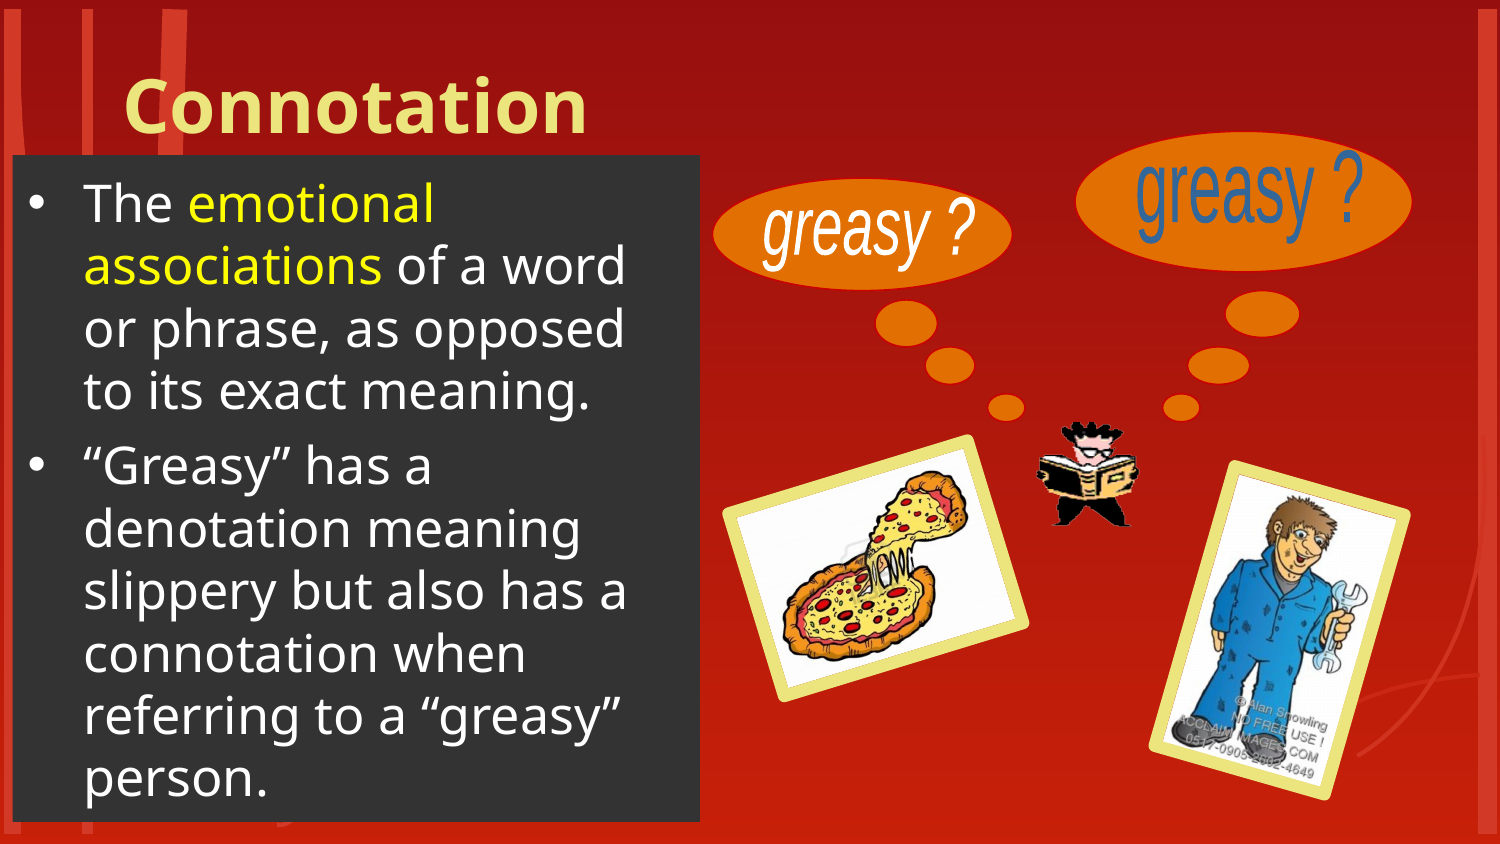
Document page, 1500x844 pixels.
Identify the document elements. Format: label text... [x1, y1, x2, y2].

picture [1163, 475, 1396, 786]
text_box [1224, 290, 1300, 338]
text_box [874, 299, 938, 347]
text_box [732, 178, 993, 206]
text_box [725, 206, 1000, 272]
title Connotation [12, 33, 700, 155]
list The emotional associations of a word or phrase, as opposed to its exact meaning. “Greasy” has a denotation meaning slippery but also has a connotation when referring to a “greasy” person. [12, 155, 700, 822]
text_box [1187, 346, 1250, 385]
picture [737, 449, 1014, 687]
text_box [924, 346, 976, 385]
text_box [1074, 131, 1413, 272]
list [1035, 422, 1152, 529]
text_box [712, 211, 725, 257]
text_box [1162, 393, 1201, 422]
text_box [1000, 211, 1013, 257]
text_box [987, 393, 1026, 422]
text_box [751, 272, 974, 291]
